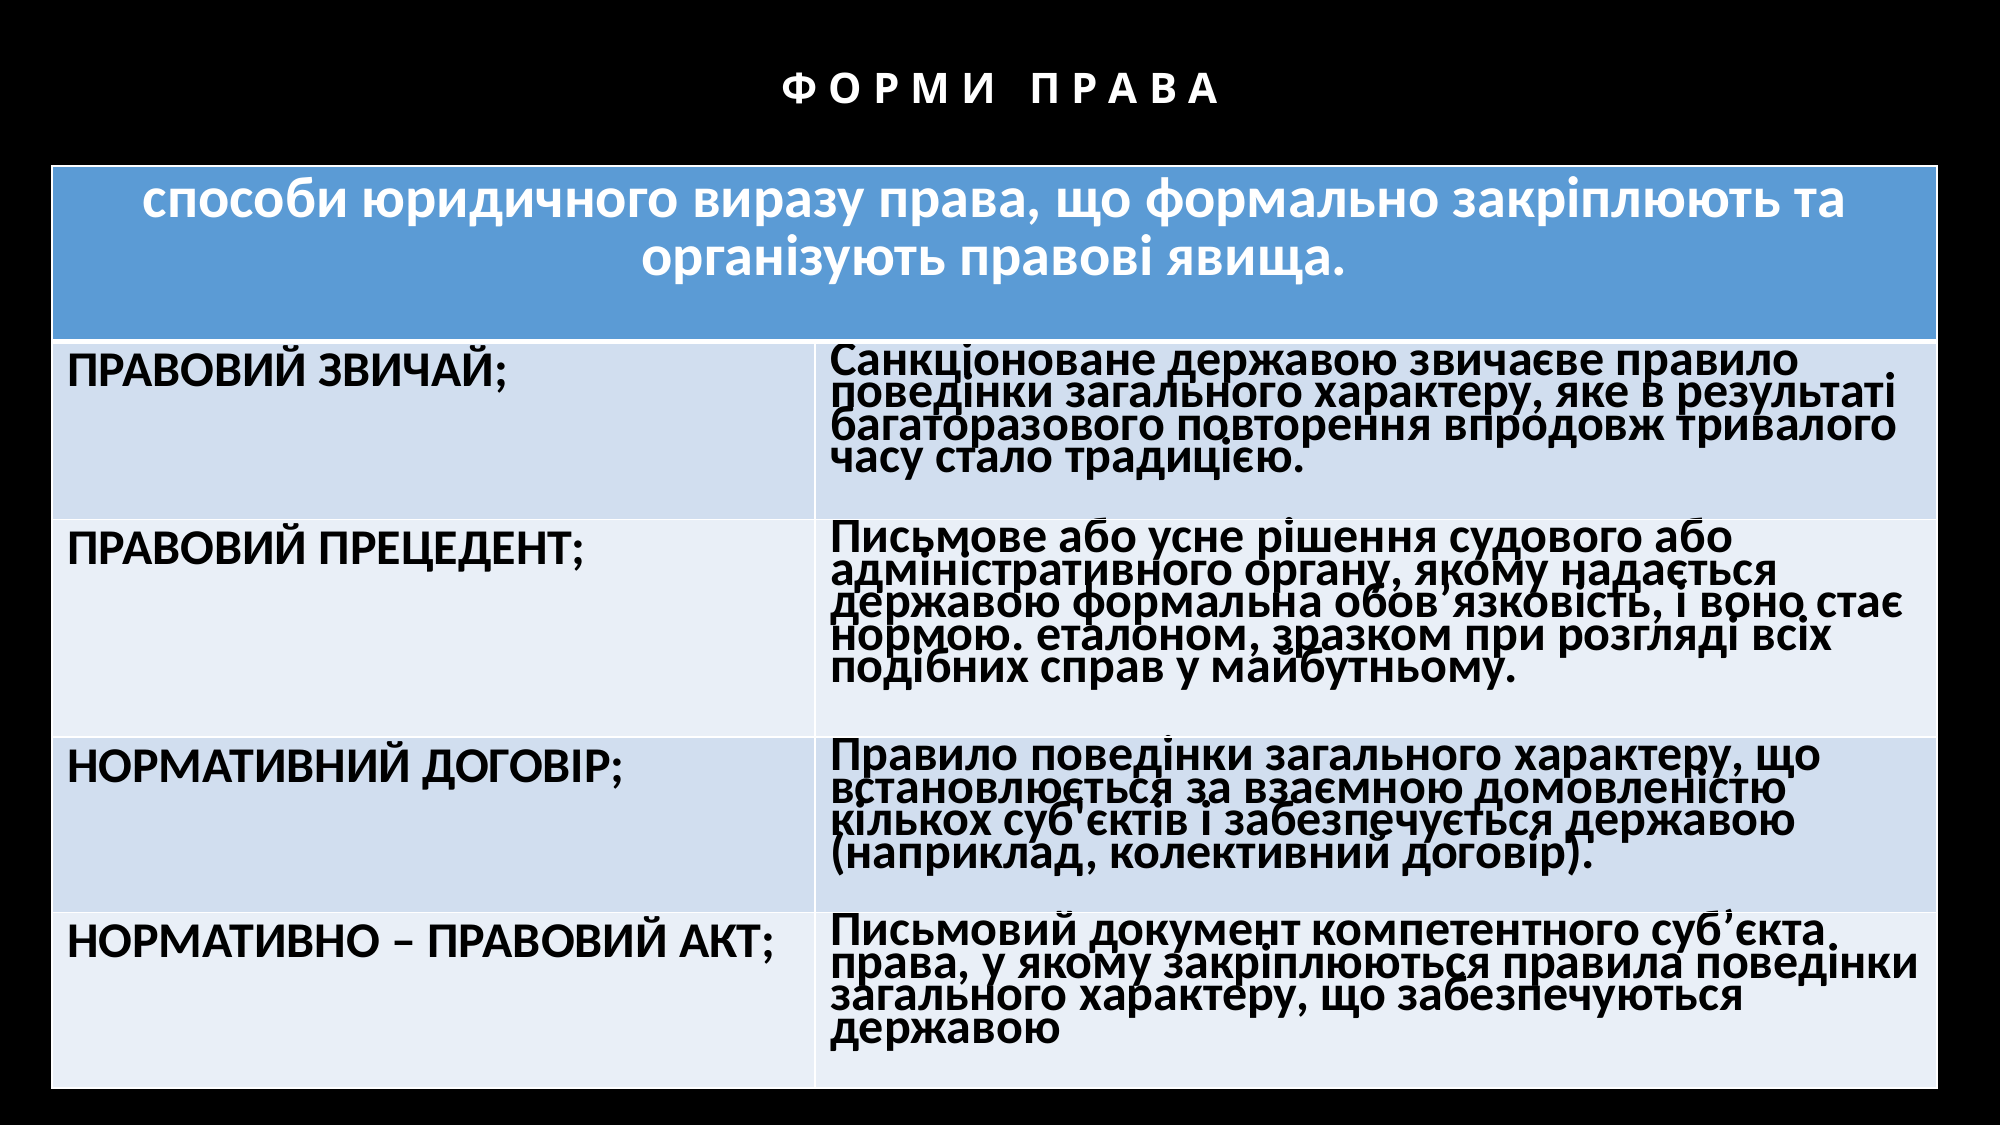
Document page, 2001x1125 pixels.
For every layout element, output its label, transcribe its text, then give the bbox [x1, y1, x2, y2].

title Ф О Р М И П Р А В А [137, 59, 1863, 121]
table_cell Санкціоноване державою звичаєве правило поведінки загального характеру, яке в результаті багаторазового повторення впродовж тривалого часу стало традицією. [816, 344, 1936, 519]
table_cell Письмовий документ компетентного суб’єкта права, у якому закріплюються правила поведінки загального характеру, що забезпечуються державою [816, 913, 1936, 1087]
table_cell ПРАВОВИЙ ЗВИЧАЙ; [53, 344, 814, 519]
table_cell НОРМАТИВНО – ПРАВОВИЙ АКТ; [53, 913, 814, 1087]
table_header способи юридичного виразу права, що формально закріплюють та організують правові явища. [53, 167, 1936, 339]
table_cell ПРАВОВИЙ ПРЕЦЕДЕНТ; [53, 520, 814, 736]
table_cell НОРМАТИВНИЙ ДОГОВІР; [53, 738, 814, 912]
table_cell Письмове або усне рішення судового або адміністративного органу, якому надається державою формальна обов’язковість, і воно стає нормою. еталоном, зразком при розгляді всіх подібних справ у майбутньому. [816, 520, 1936, 736]
table_cell Правило поведінки загального характеру, що встановлюється за взаємною домовленістю кількох суб'єктів і забезпечується державою (наприклад, колективний договір). [816, 738, 1936, 912]
